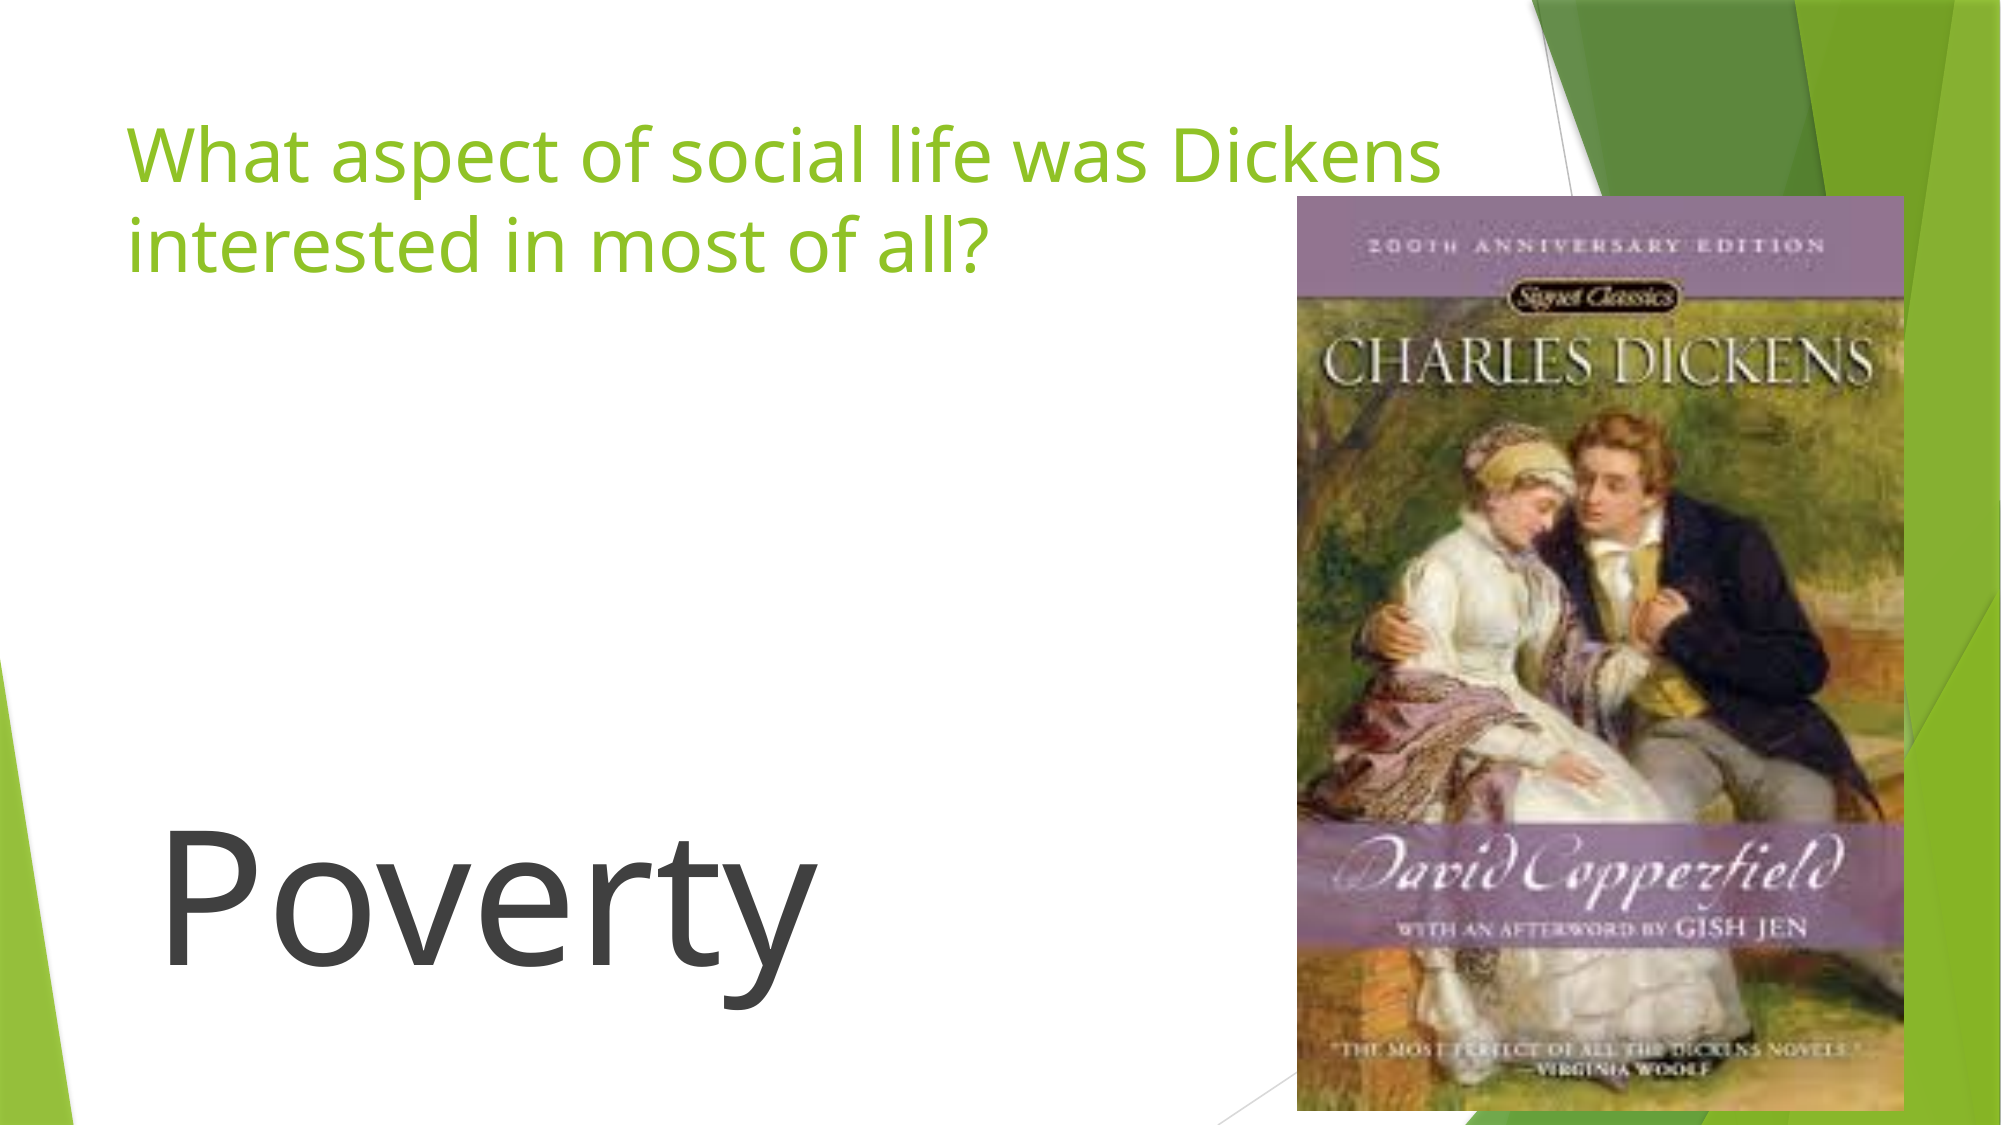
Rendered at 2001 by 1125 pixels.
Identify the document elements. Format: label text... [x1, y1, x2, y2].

title What aspect of social life was Dickens interested in most of all? [111, 99, 1522, 317]
picture [1296, 195, 1905, 1111]
list Poverty [137, 299, 1273, 1014]
